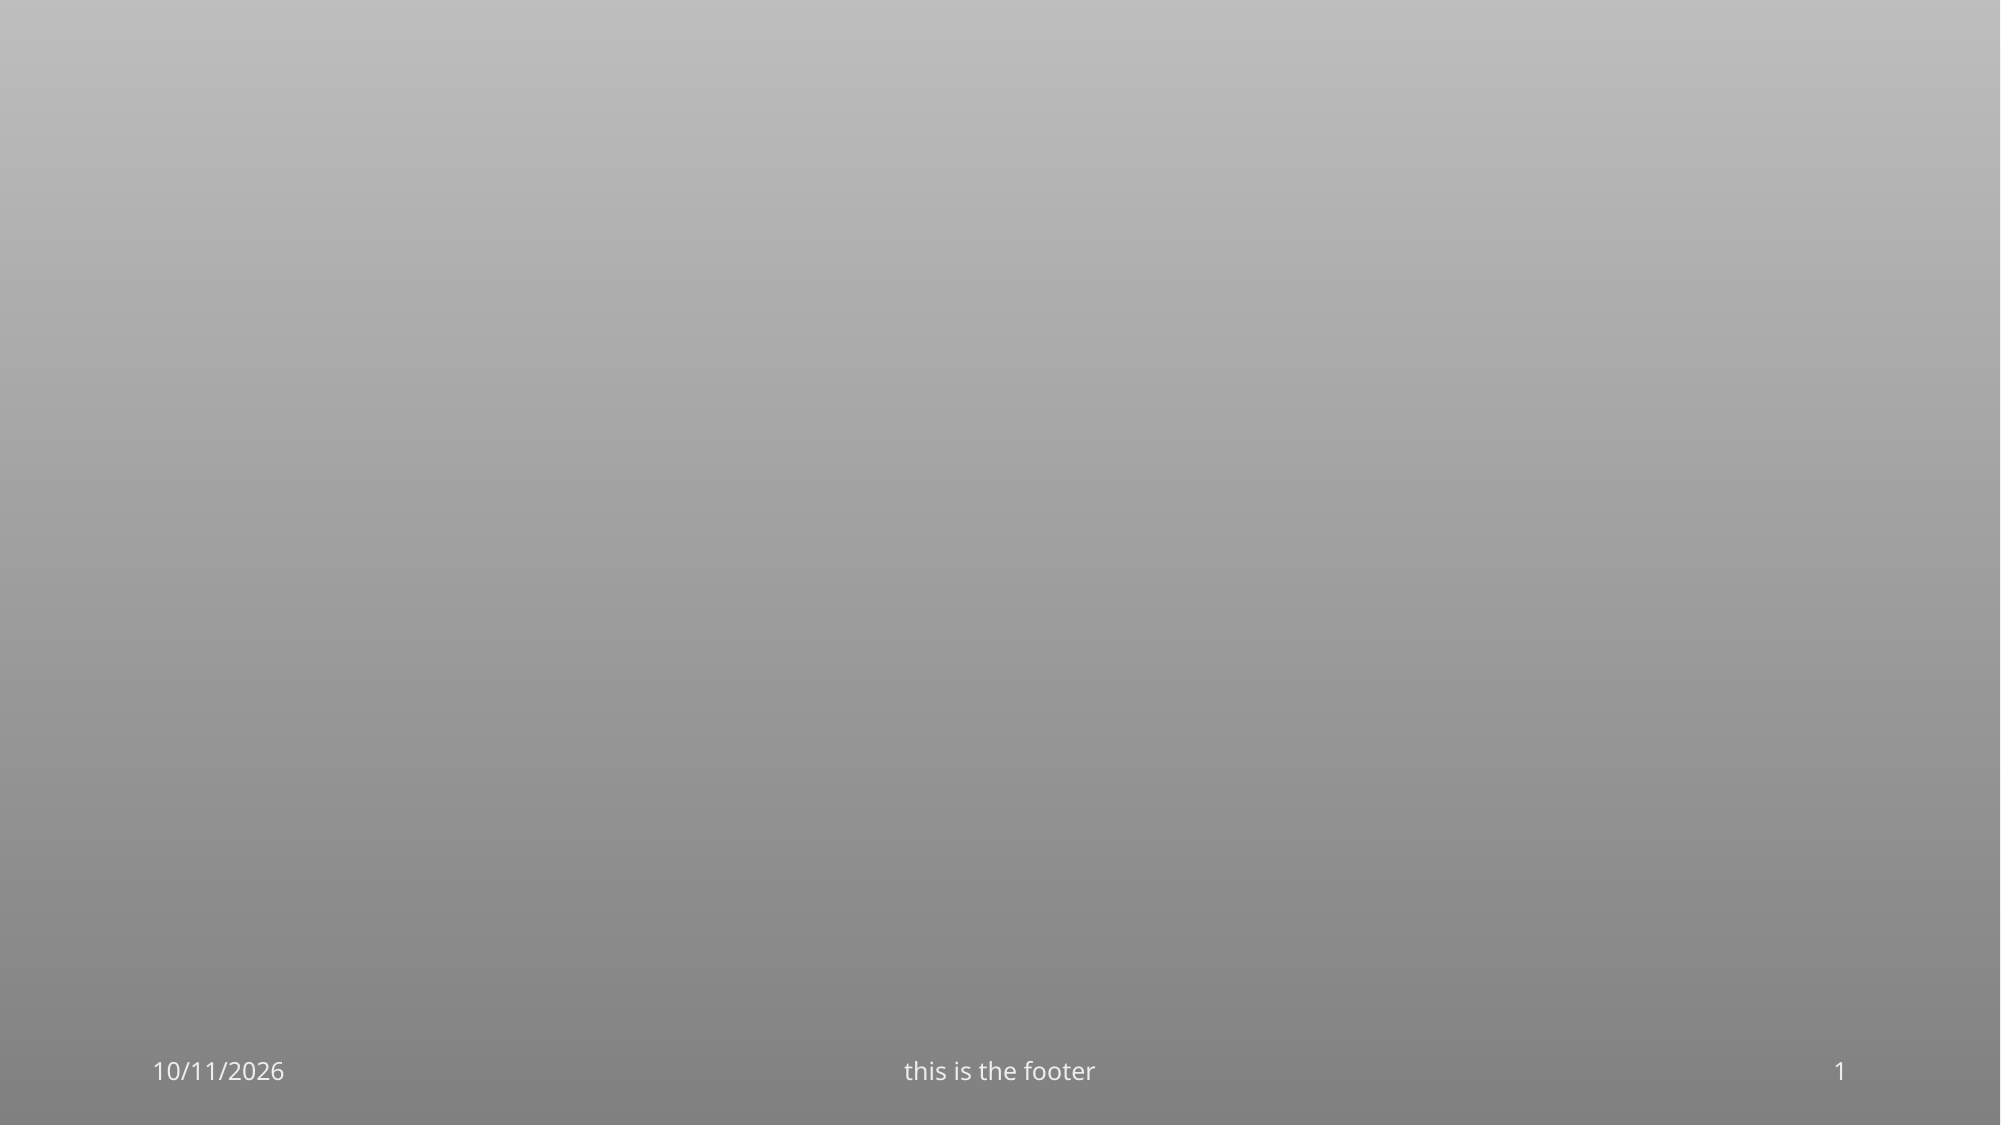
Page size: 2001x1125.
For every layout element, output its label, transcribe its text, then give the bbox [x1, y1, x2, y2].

picture [0, 0, 2001, 1125]
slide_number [137, 1042, 588, 1103]
slide_number 1 [1412, 1042, 1863, 1103]
footer this is the footer [662, 1042, 1338, 1103]
